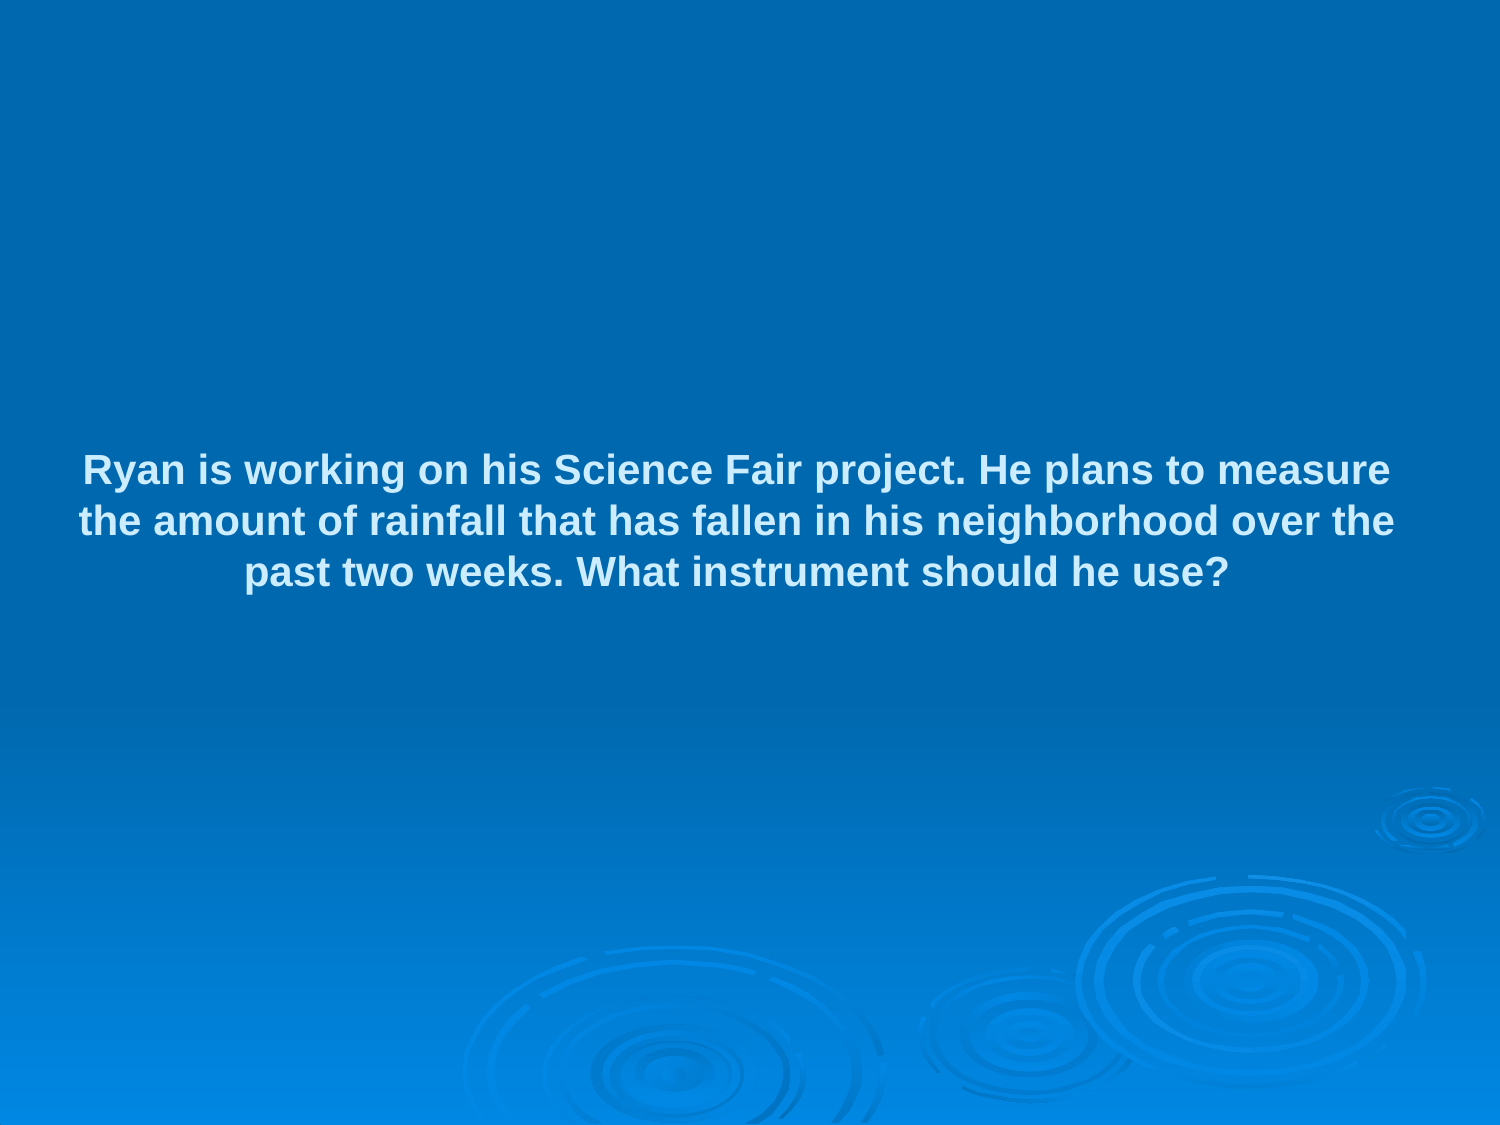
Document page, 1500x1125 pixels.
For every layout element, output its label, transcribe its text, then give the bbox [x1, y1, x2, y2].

title Ryan is working on his Science Fair project. He plans to measure the amount of rainfall that has fallen in his neighborhood over the past two weeks. What instrument should he use? [61, 424, 1413, 613]
